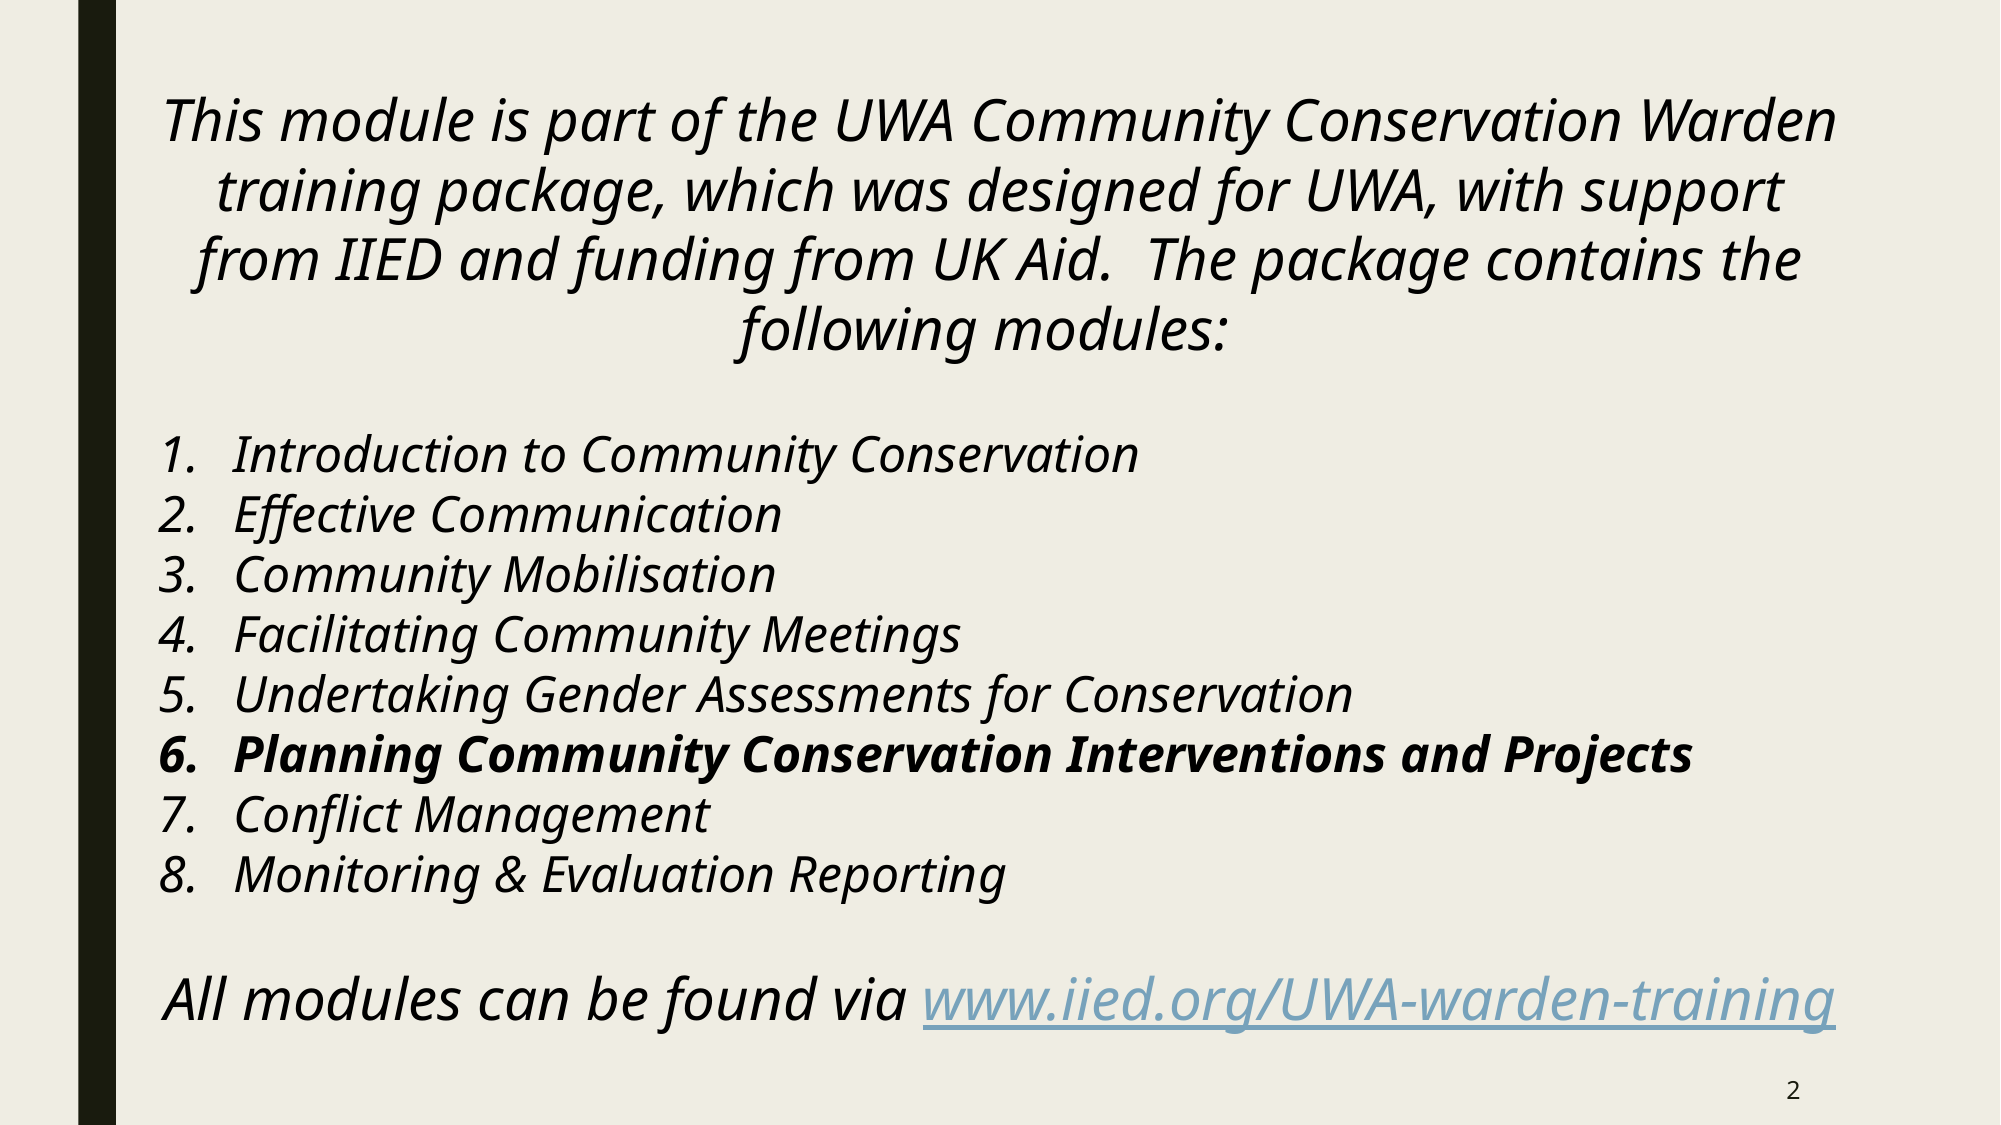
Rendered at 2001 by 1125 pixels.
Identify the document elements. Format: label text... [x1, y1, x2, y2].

slide_number 2 [1553, 1058, 1816, 1125]
text_box This module is part of the UWA Community Conservation Warden training package, which was designed for UWA, with support from IIED and funding from UK Aid. The package contains the following modules: Introduction to Community Conservation Effective Communication Community Mobilisation Facilitating Community Meetings Undertaking Gender Assessments for Conservation Planning Community Conservation Interventions and Projects Conflict Management Monitoring & Evaluation Reporting All modules can be found via www.iied.org/UWA-warden-training [143, 75, 1857, 1050]
